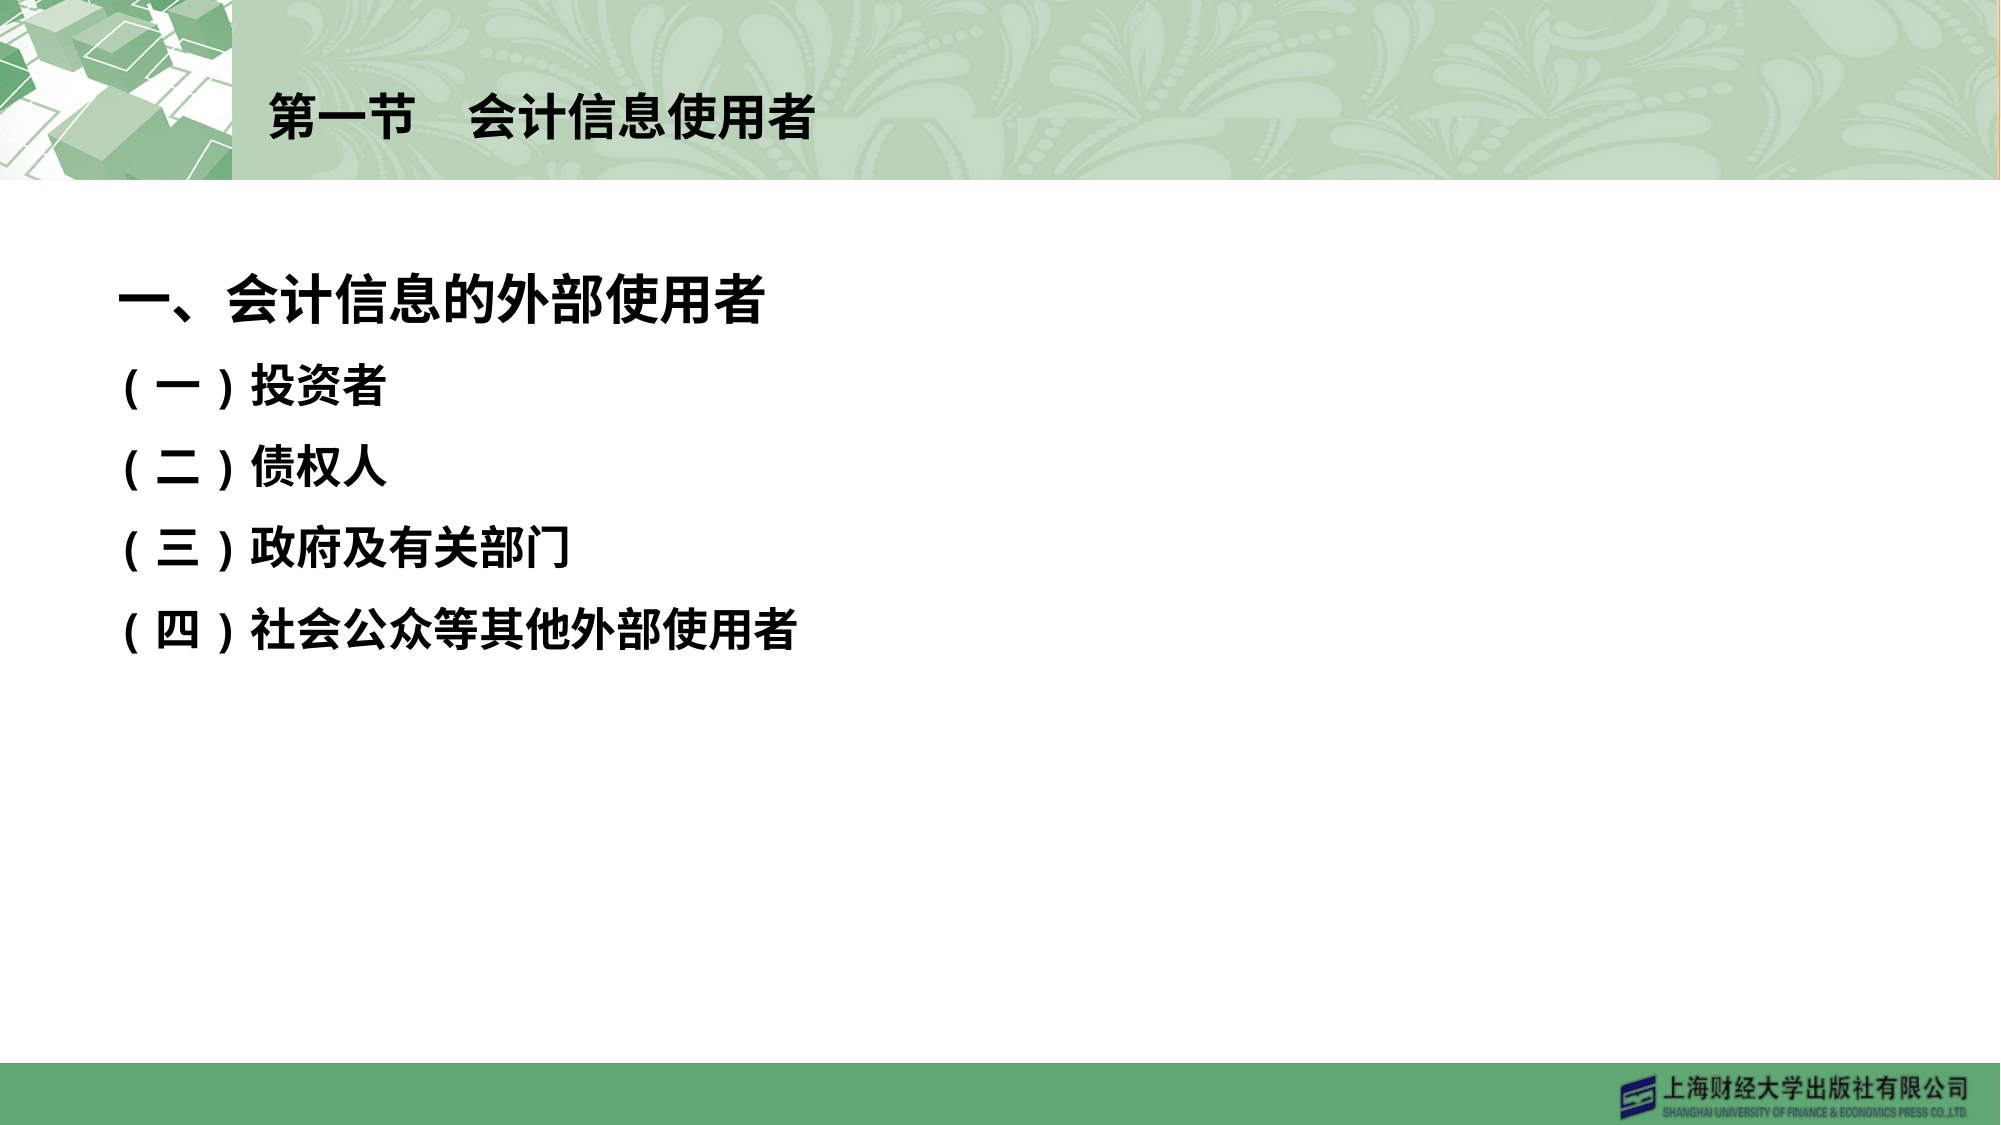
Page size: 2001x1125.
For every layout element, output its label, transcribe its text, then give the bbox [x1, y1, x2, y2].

picture [0, 0, 2001, 1125]
list 一、会计信息的外部使用者 (一)投资者 (二)债权人 (三)政府及有关部门 (四)社会公众等其他外部使用者 [102, 241, 1898, 1065]
title 第一节 会计信息使用者 [252, 64, 1609, 168]
